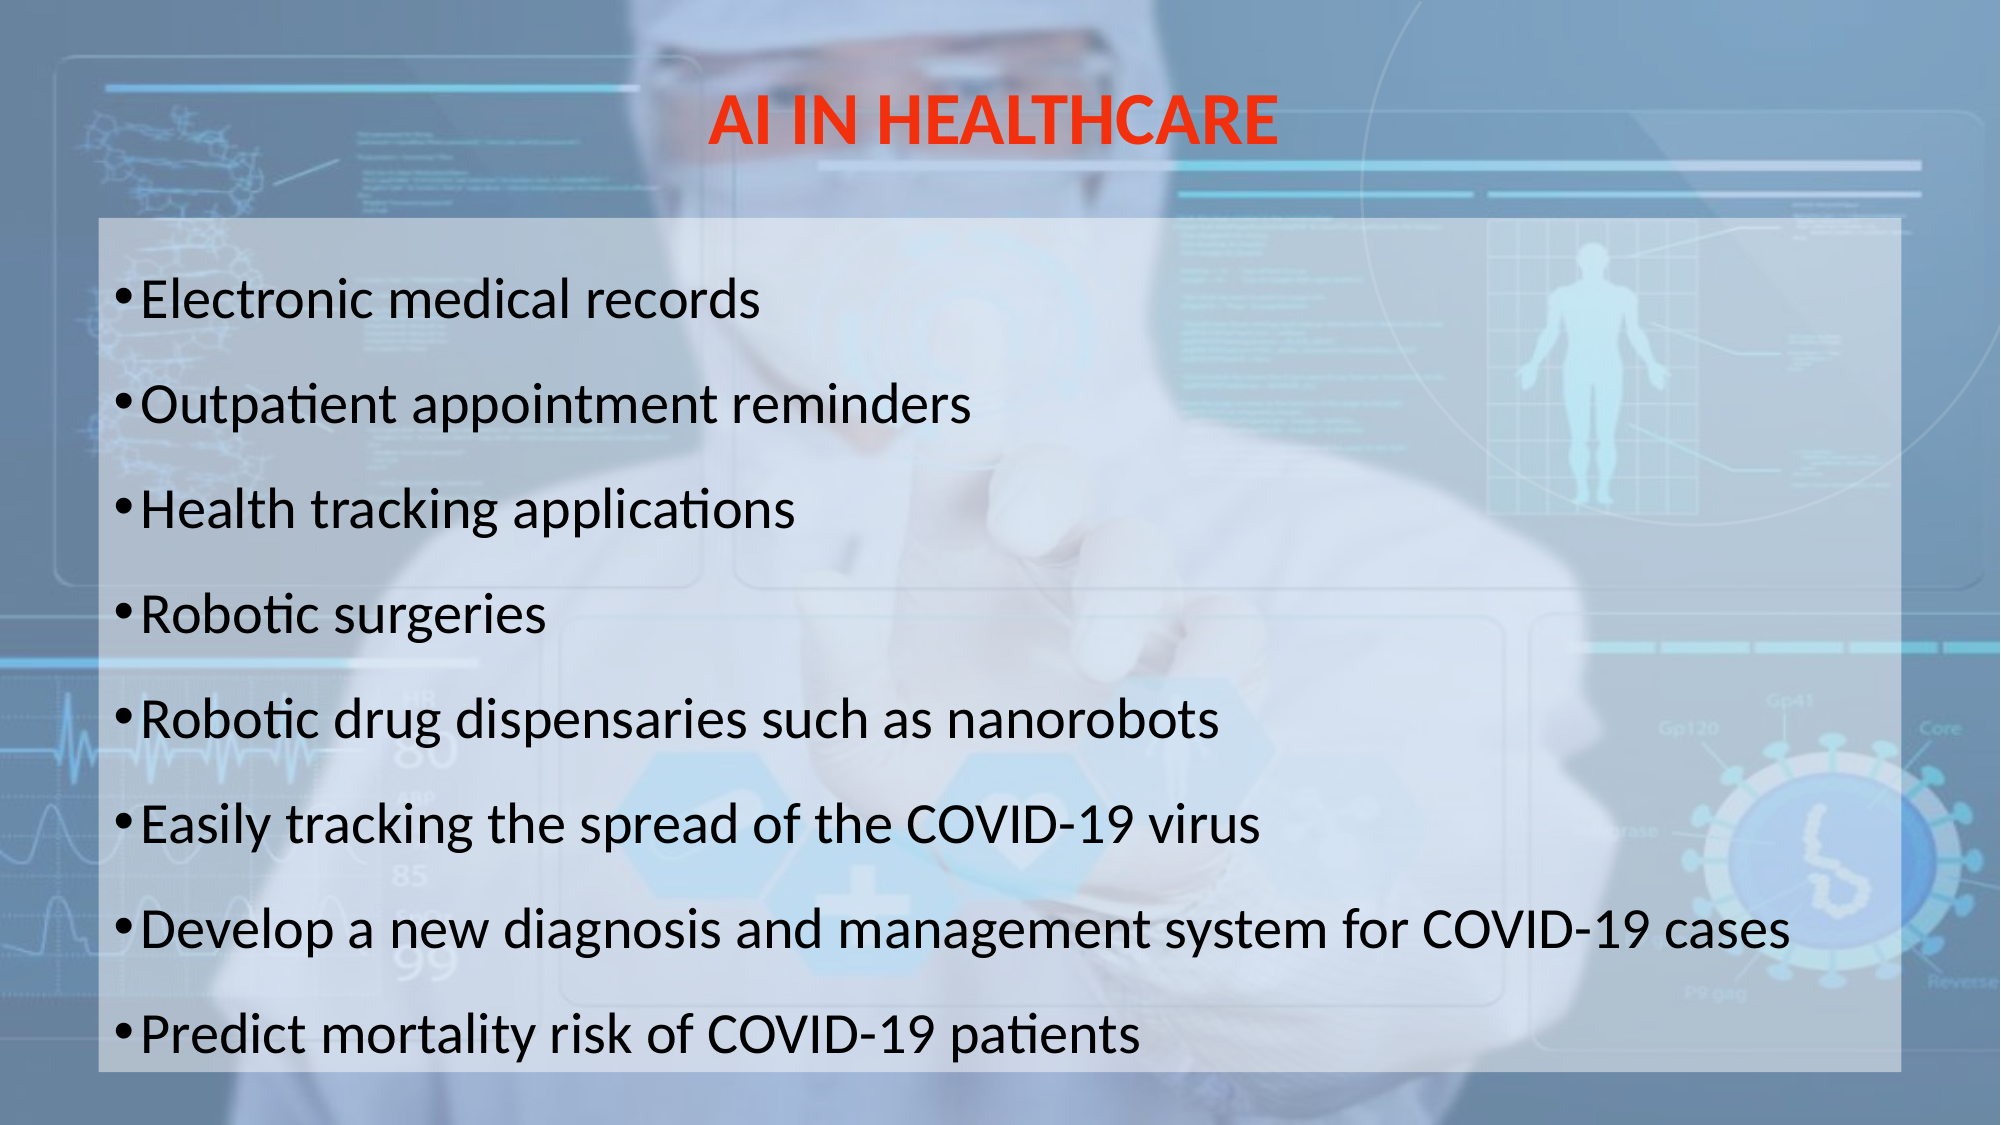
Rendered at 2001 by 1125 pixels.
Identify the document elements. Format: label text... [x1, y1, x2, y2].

text_box Electronic medical records Outpatient appointment reminders Health tracking applications Robotic surgeries Robotic drug dispensaries such as nanorobots Easily tracking the spread of the COVID-19 virus Develop a new diagnosis and management system for COVID-19 cases Predict mortality risk of COVID-19 patients [98, 217, 1902, 1073]
text_box AI IN HEALTHCARE [693, 62, 1307, 167]
